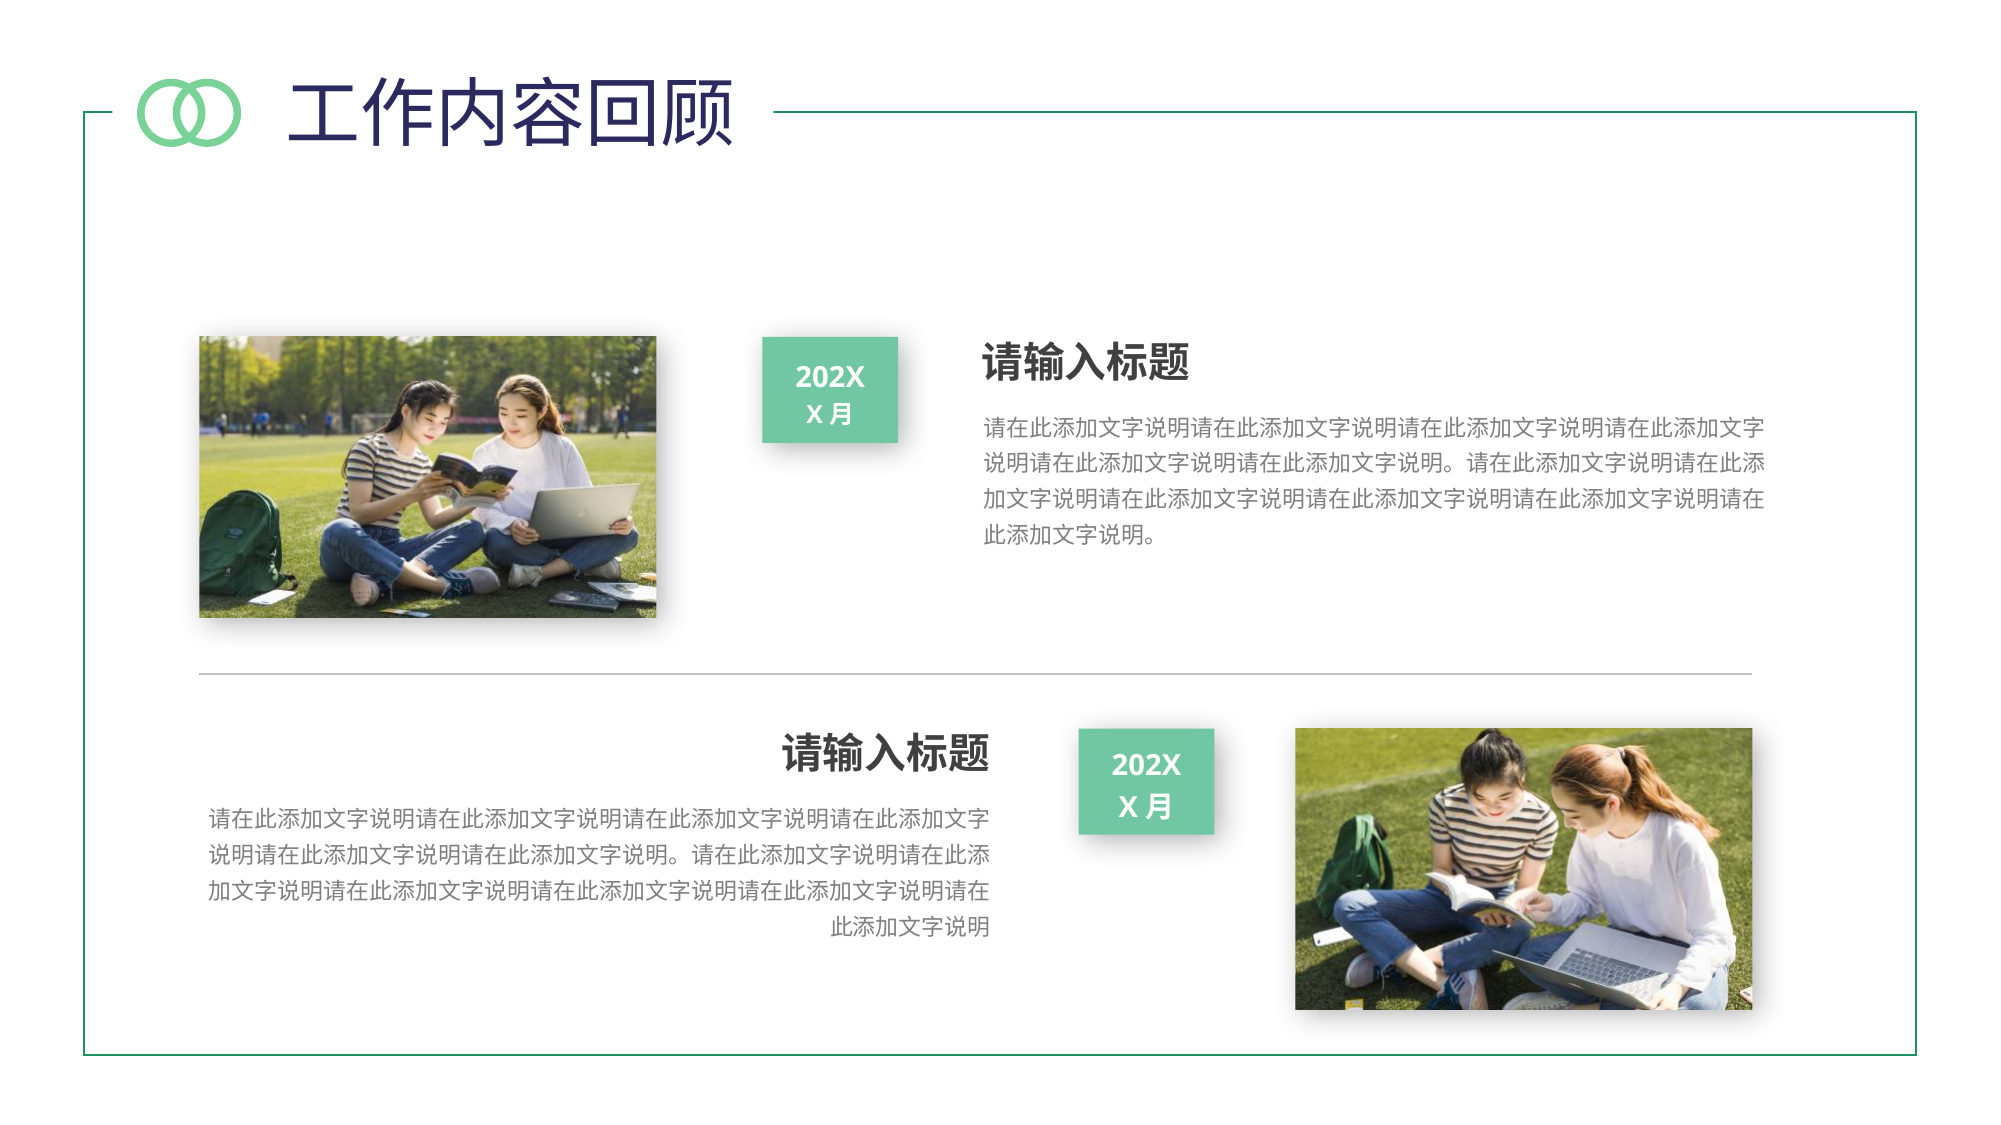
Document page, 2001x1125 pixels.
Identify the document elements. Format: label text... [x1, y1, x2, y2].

text_box 请输入标题 [966, 328, 1470, 393]
text_box 工作内容回顾 [270, 58, 788, 164]
text_box [198, 336, 657, 619]
text_box 202X X月 [761, 336, 899, 444]
text_box 请在此添加文字说明请在此添加文字说明请在此添加文字说明请在此添加文字说明请在此添加文字说明请在此添加文字说明。请在此添加文字说明请在此添加文字说明请在此添加文字说明请在此添加文字说明请在此添加文字说明请在此添加文字说明。 [969, 397, 1792, 555]
text_box 请输入标题 [501, 719, 1005, 785]
text_box [1294, 728, 1753, 1010]
text_box 202X X月 [1078, 728, 1216, 836]
text_box 请在此添加文字说明请在此添加文字说明请在此添加文字说明请在此添加文字说明请在此添加文字说明请在此添加文字说明。请在此添加文字说明请在此添加文字说明请在此添加文字说明请在此添加文字说明请在此添加文字说明请在此添加文字说明 [183, 789, 1006, 947]
